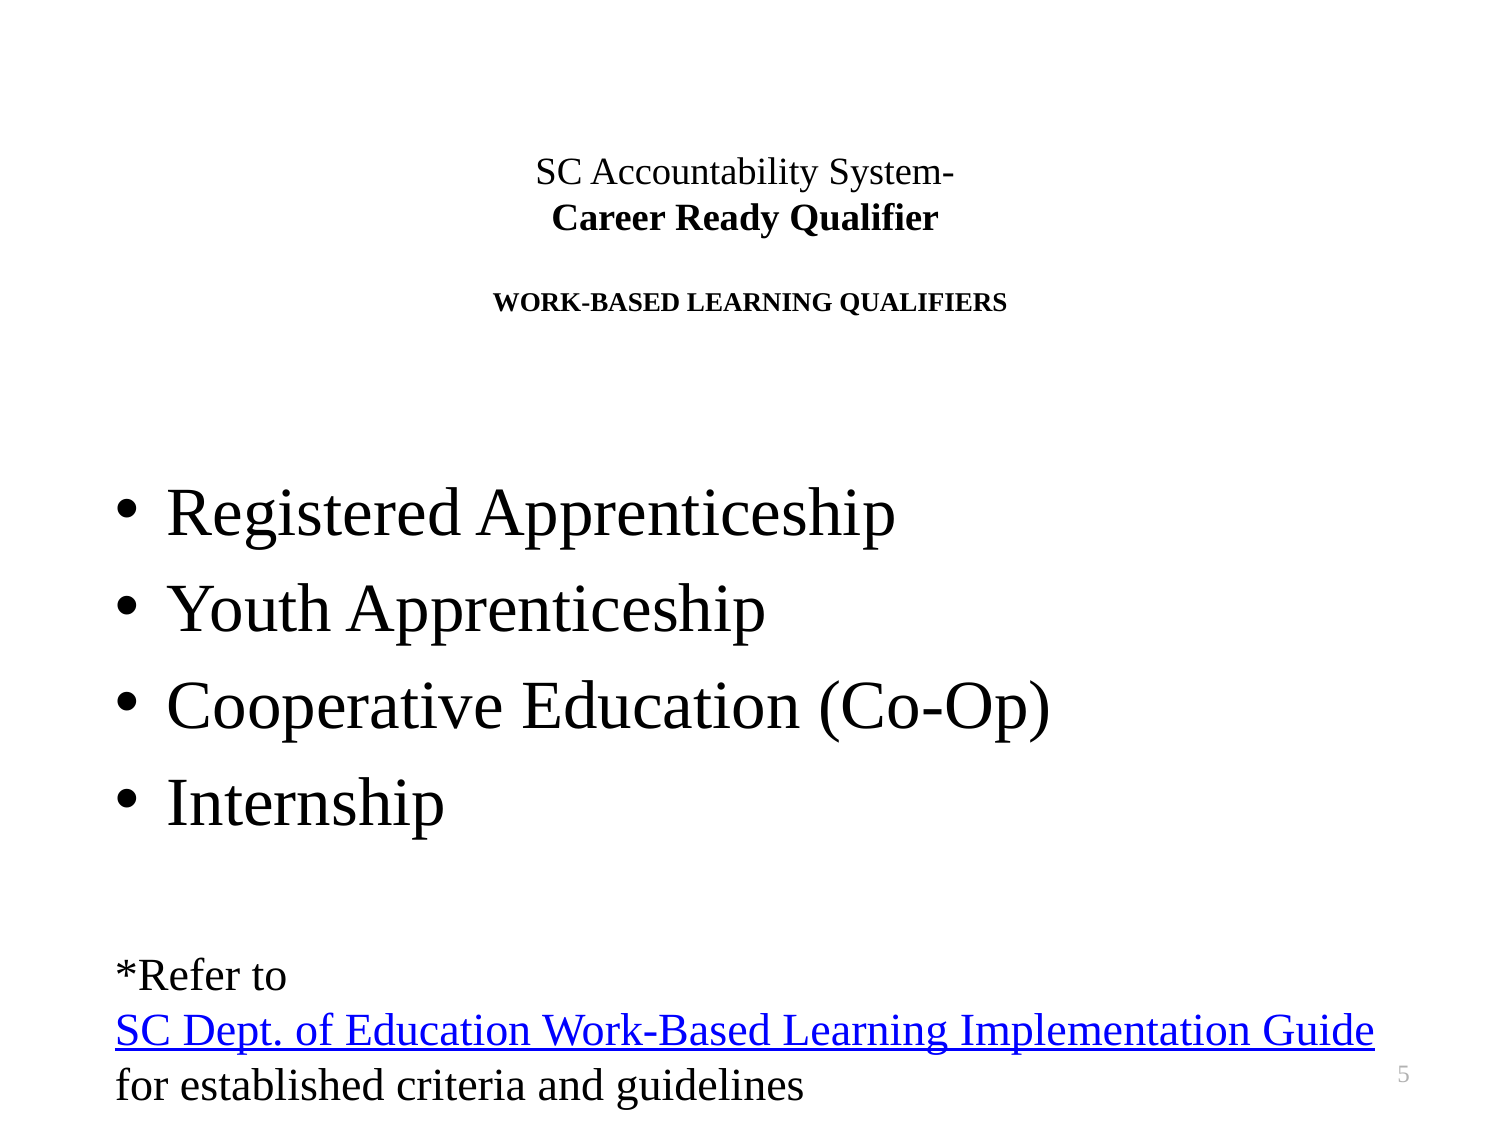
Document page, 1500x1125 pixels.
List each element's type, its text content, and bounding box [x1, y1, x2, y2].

title SC Accountability System- Career Ready Qualifier WORK-BASED LEARNING QUALIFIERS [75, 137, 1425, 325]
list Registered Apprenticeship Youth Apprenticeship Cooperative Education (Co-Op) Internship *Refer to SC Dept. of Education Work-Based Learning Implementation Guide for established criteria and guidelines [99, 362, 1450, 1125]
slide_number 5 [1074, 1042, 1425, 1103]
